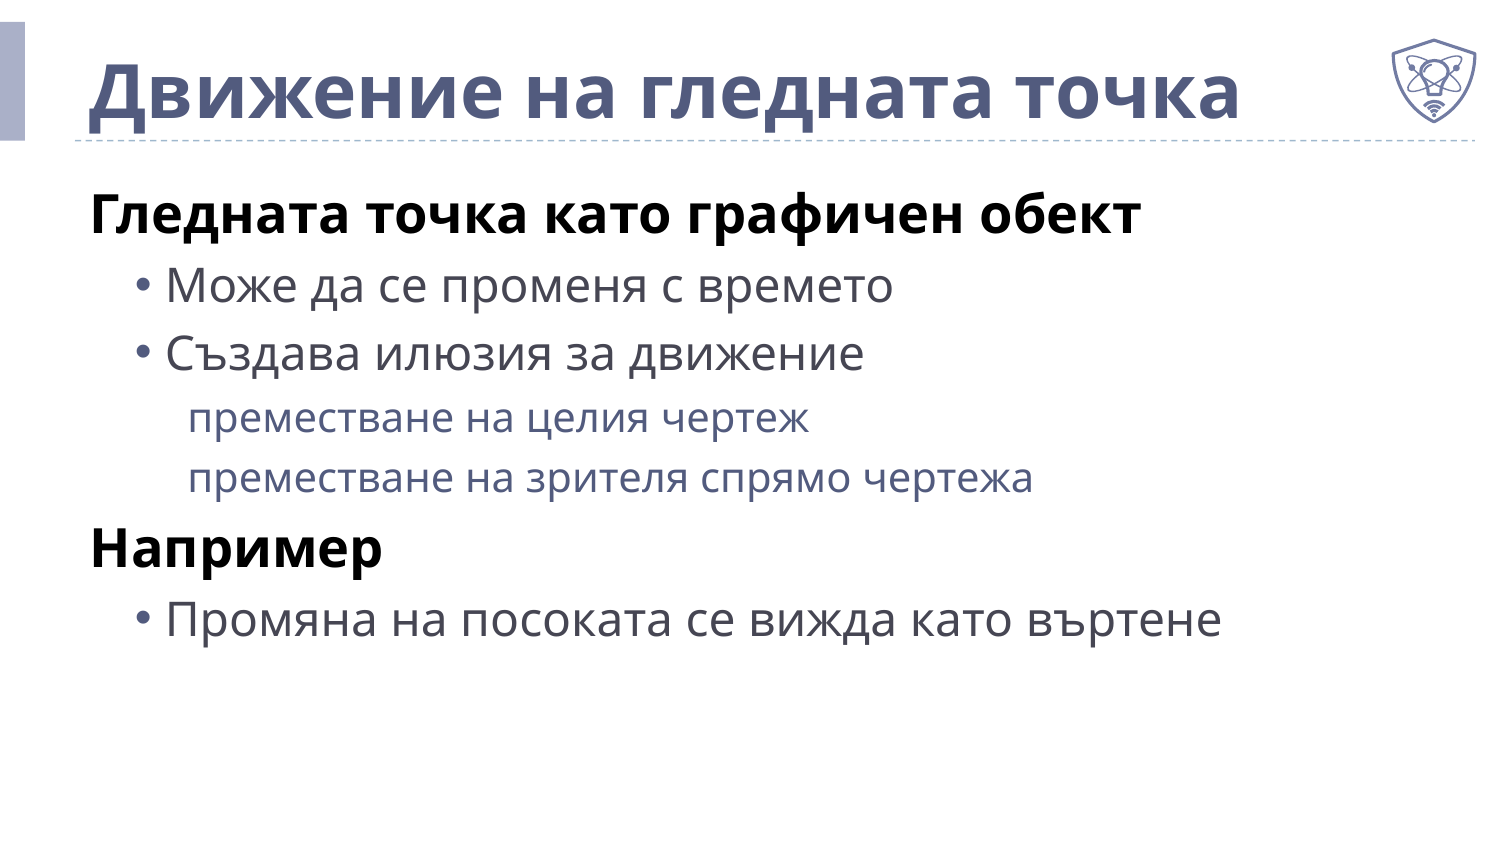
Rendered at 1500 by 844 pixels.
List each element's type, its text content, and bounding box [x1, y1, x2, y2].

list Гледната точка като графичен обект Може да се променя с времето Създава илюзия за движение преместване на целия чертеж преместване на зрителя спрямо чертежа Например Промяна на посоката се вижда като въртене [75, 171, 1475, 835]
title Движение на гледната точка [75, 18, 1475, 141]
